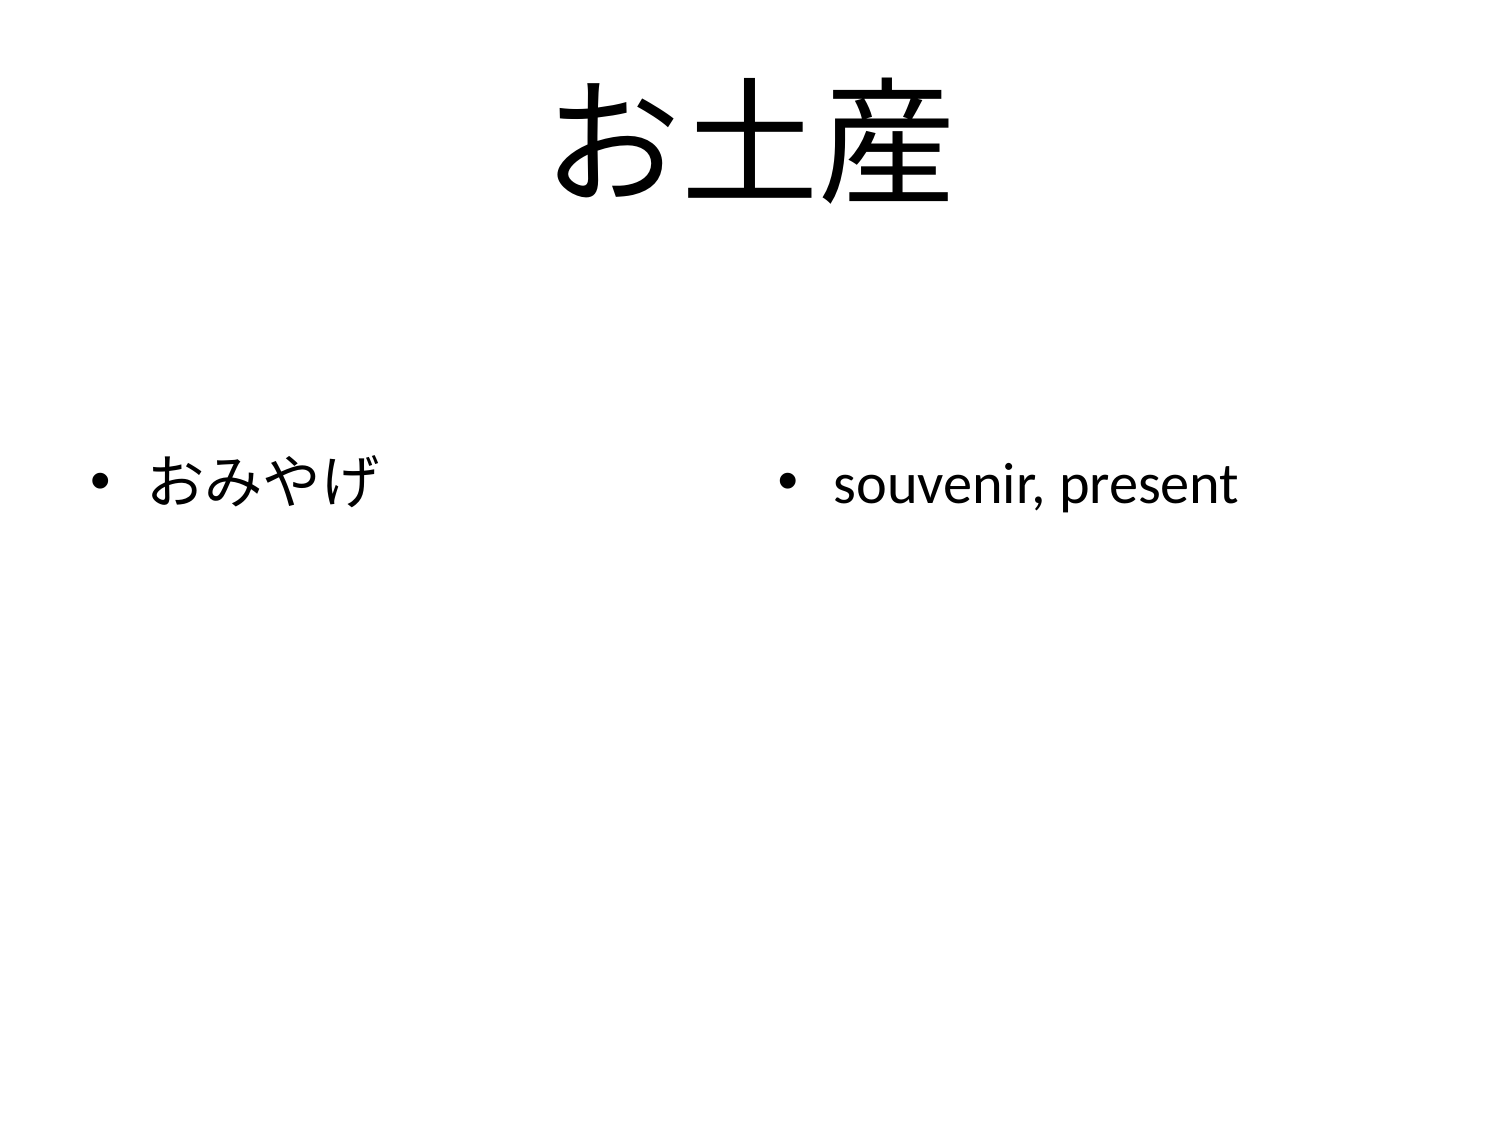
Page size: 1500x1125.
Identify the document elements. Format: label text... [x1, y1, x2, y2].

list おみやげ [74, 437, 738, 1006]
list souvenir, present [762, 437, 1426, 1006]
title お土産 [74, 44, 1426, 233]
